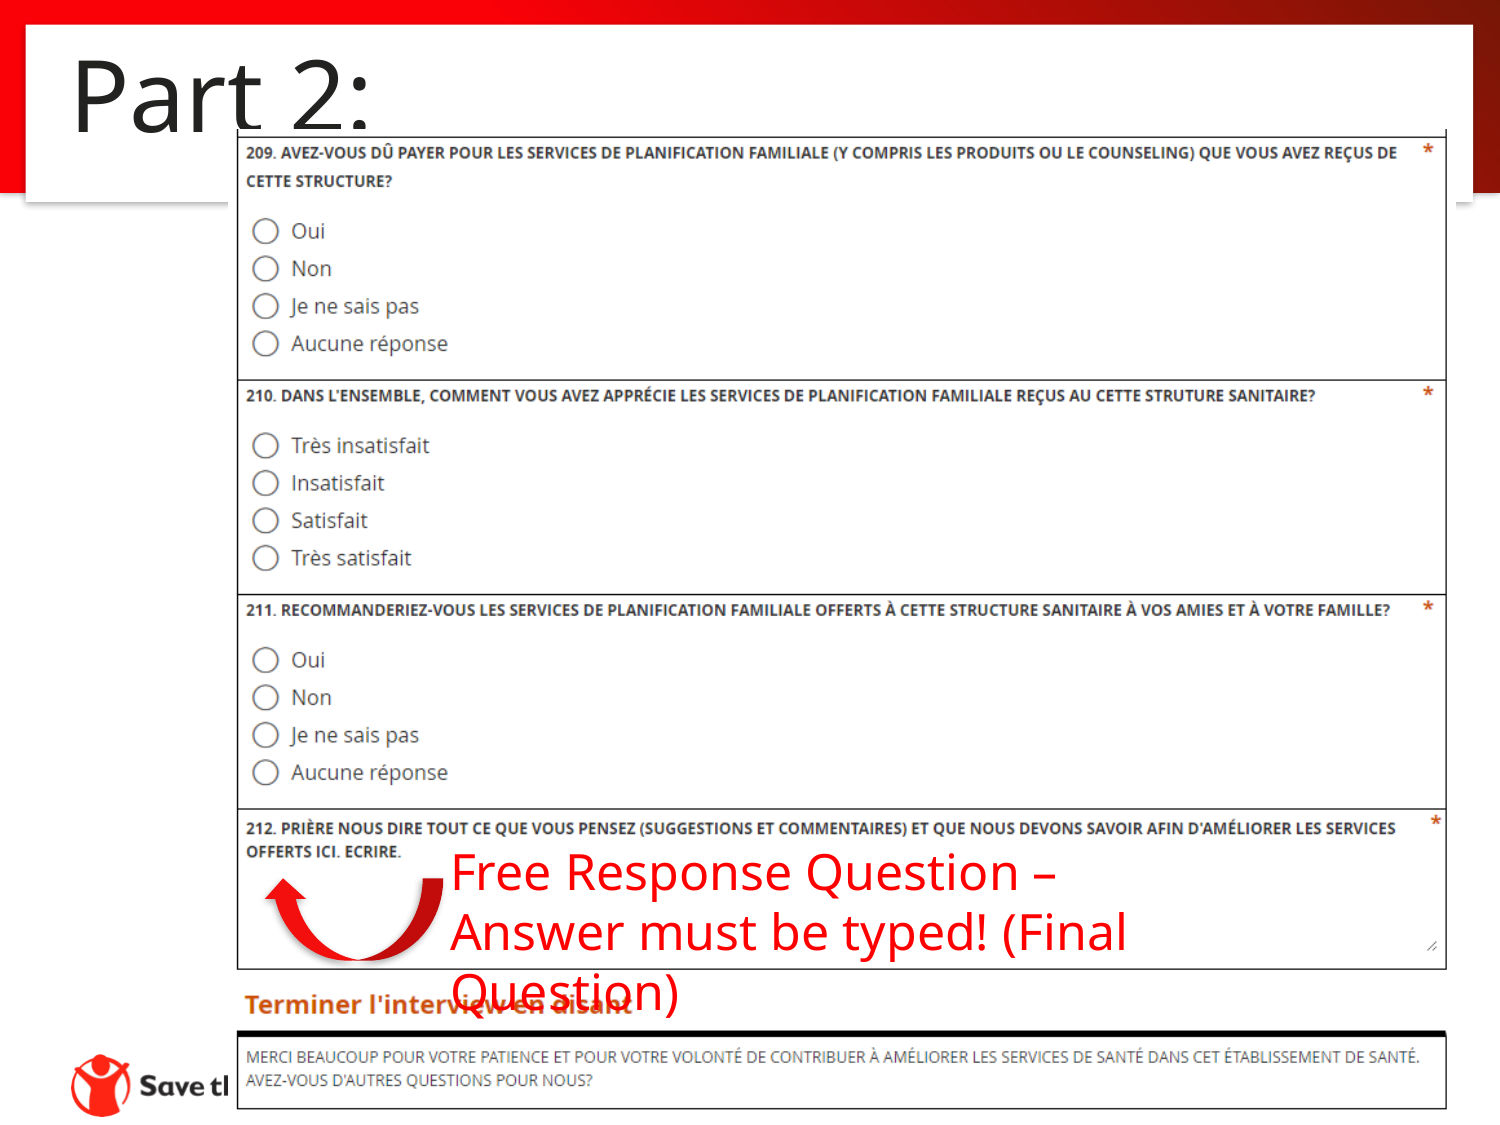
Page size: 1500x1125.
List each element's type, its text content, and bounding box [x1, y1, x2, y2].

picture [71, 129, 1456, 1125]
title Part 2: [69, 50, 1429, 273]
